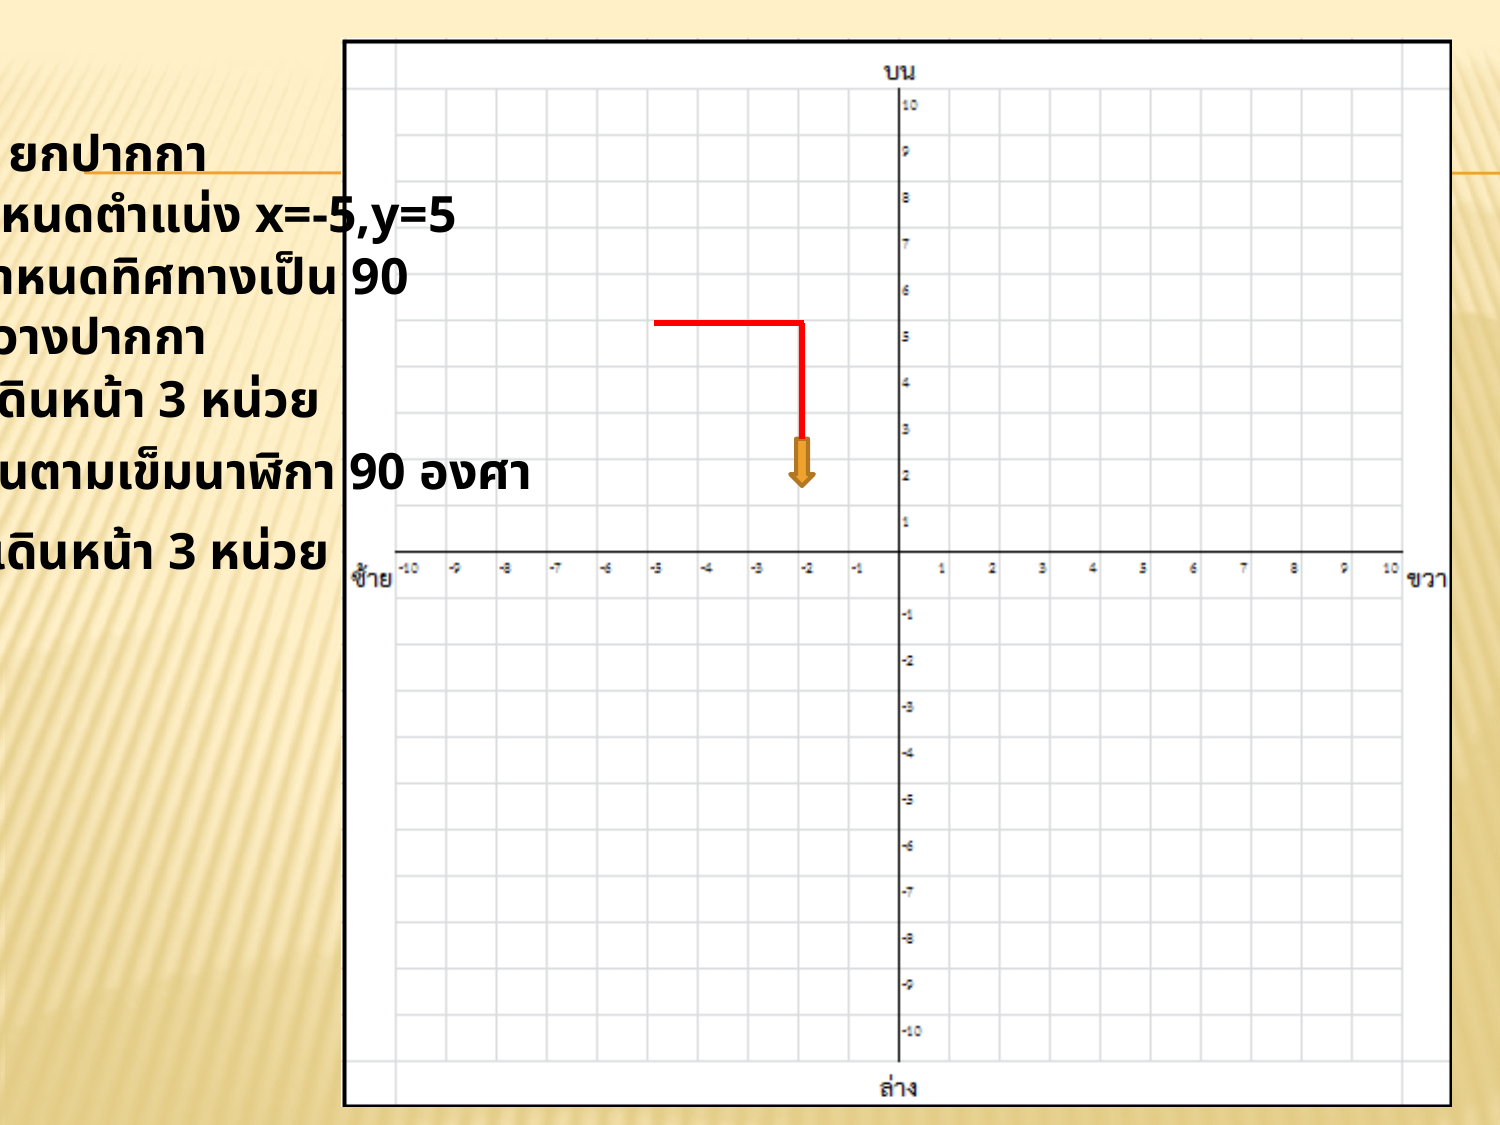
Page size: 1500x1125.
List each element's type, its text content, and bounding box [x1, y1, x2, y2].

text_box กำหนดตำแน่ง x=-5,y=5 [0, 175, 331, 237]
text_box ยกปากกา [0, 113, 223, 175]
picture [341, 38, 1452, 1107]
text_box เดินหน้า 3 หน่วย [0, 360, 331, 432]
text_box หมุนตามเข็มนาฬิกา 90 องศา [0, 432, 331, 507]
text_box เดินหน้า 3 หน่วย [0, 512, 331, 587]
text_box กำหนดทิศทางเป็น 90 [0, 237, 331, 312]
text_box วางปากกา [0, 296, 222, 360]
